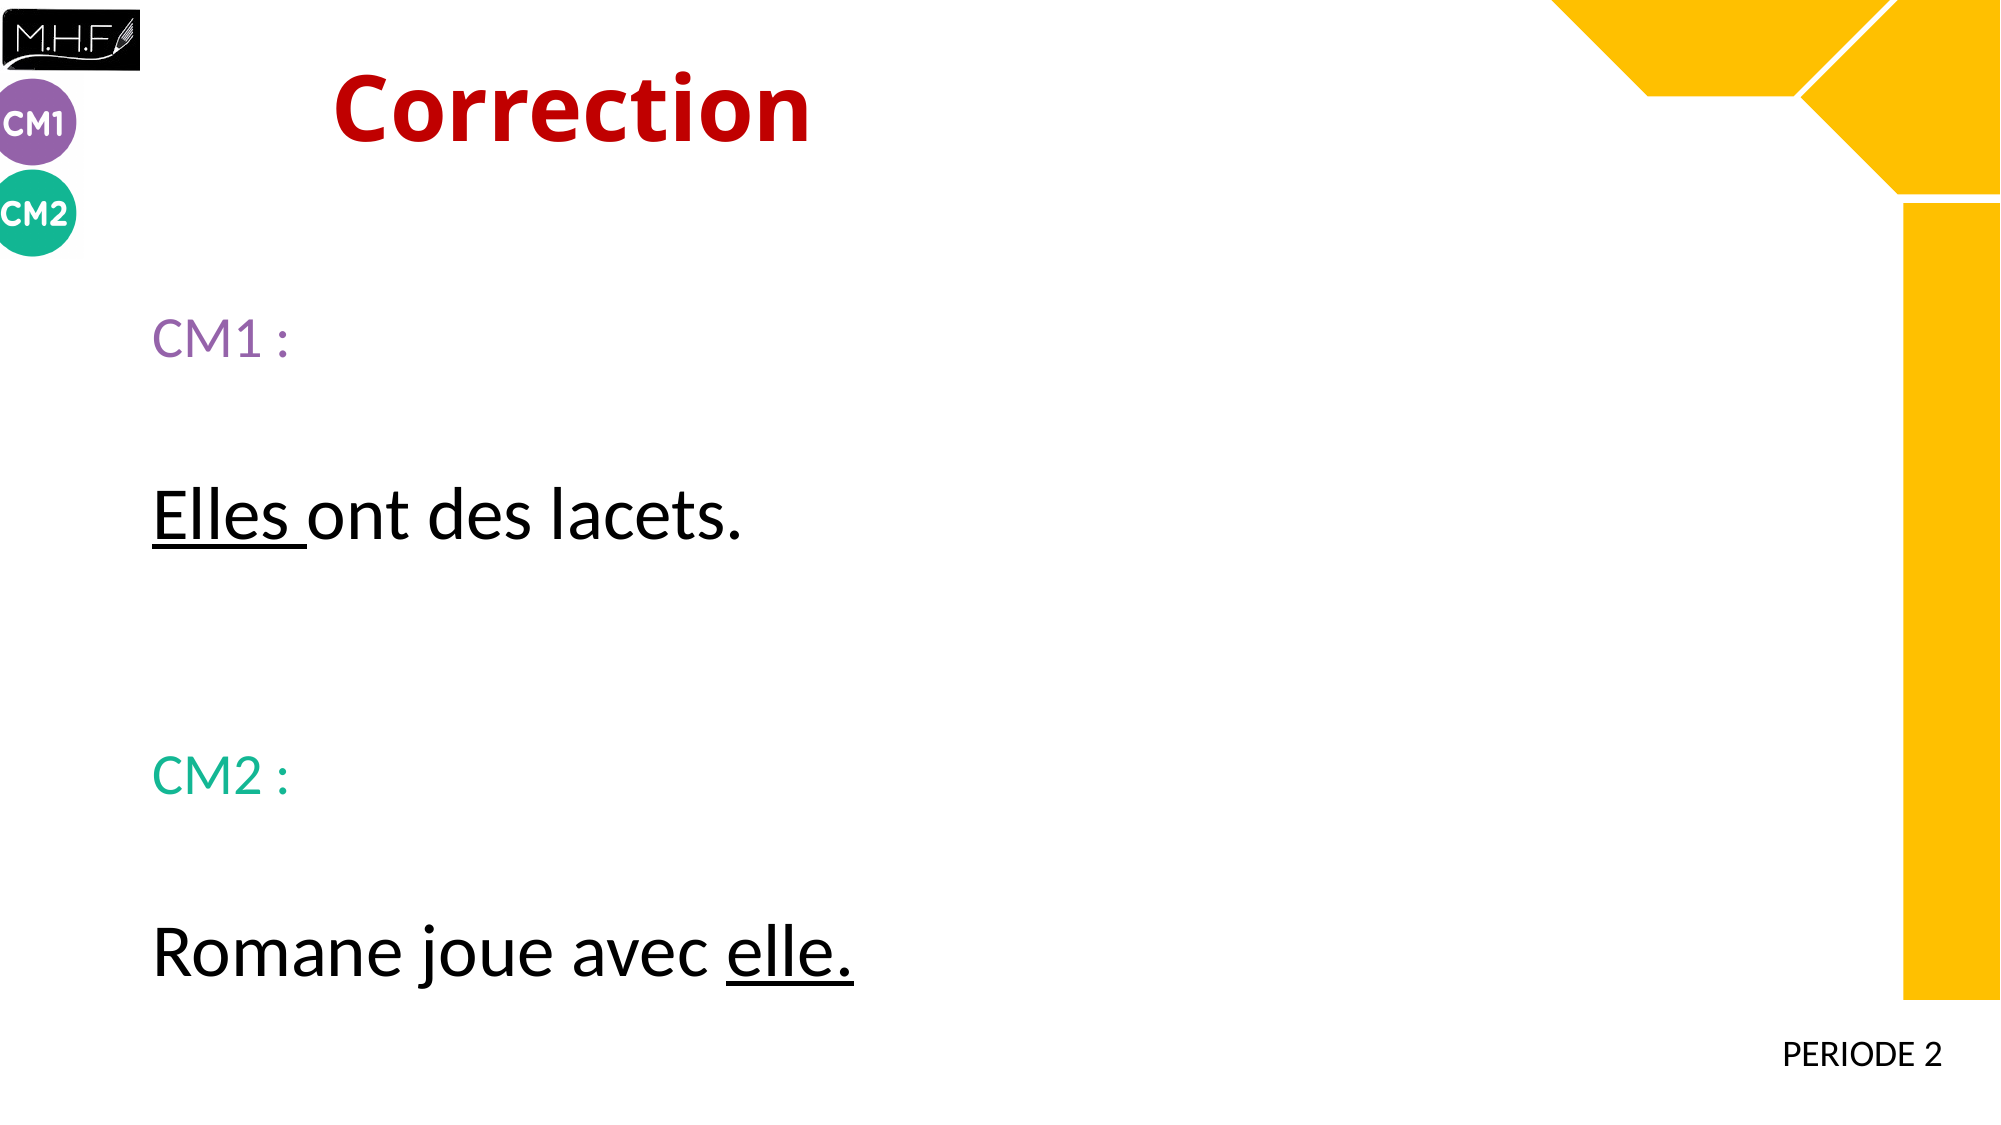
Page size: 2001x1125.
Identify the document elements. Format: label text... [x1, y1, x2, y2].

text_box [1549, 0, 1892, 98]
text_box PERIODE 2 [1362, 1021, 1967, 1125]
text_box [1799, 0, 2000, 196]
picture [0, 7, 140, 259]
title Correction [316, 3, 1863, 221]
text_box [1902, 202, 2000, 1001]
list CM1 : Elles ont des lacets. CM2 : Romane joue avec elle. [137, 299, 1863, 1014]
